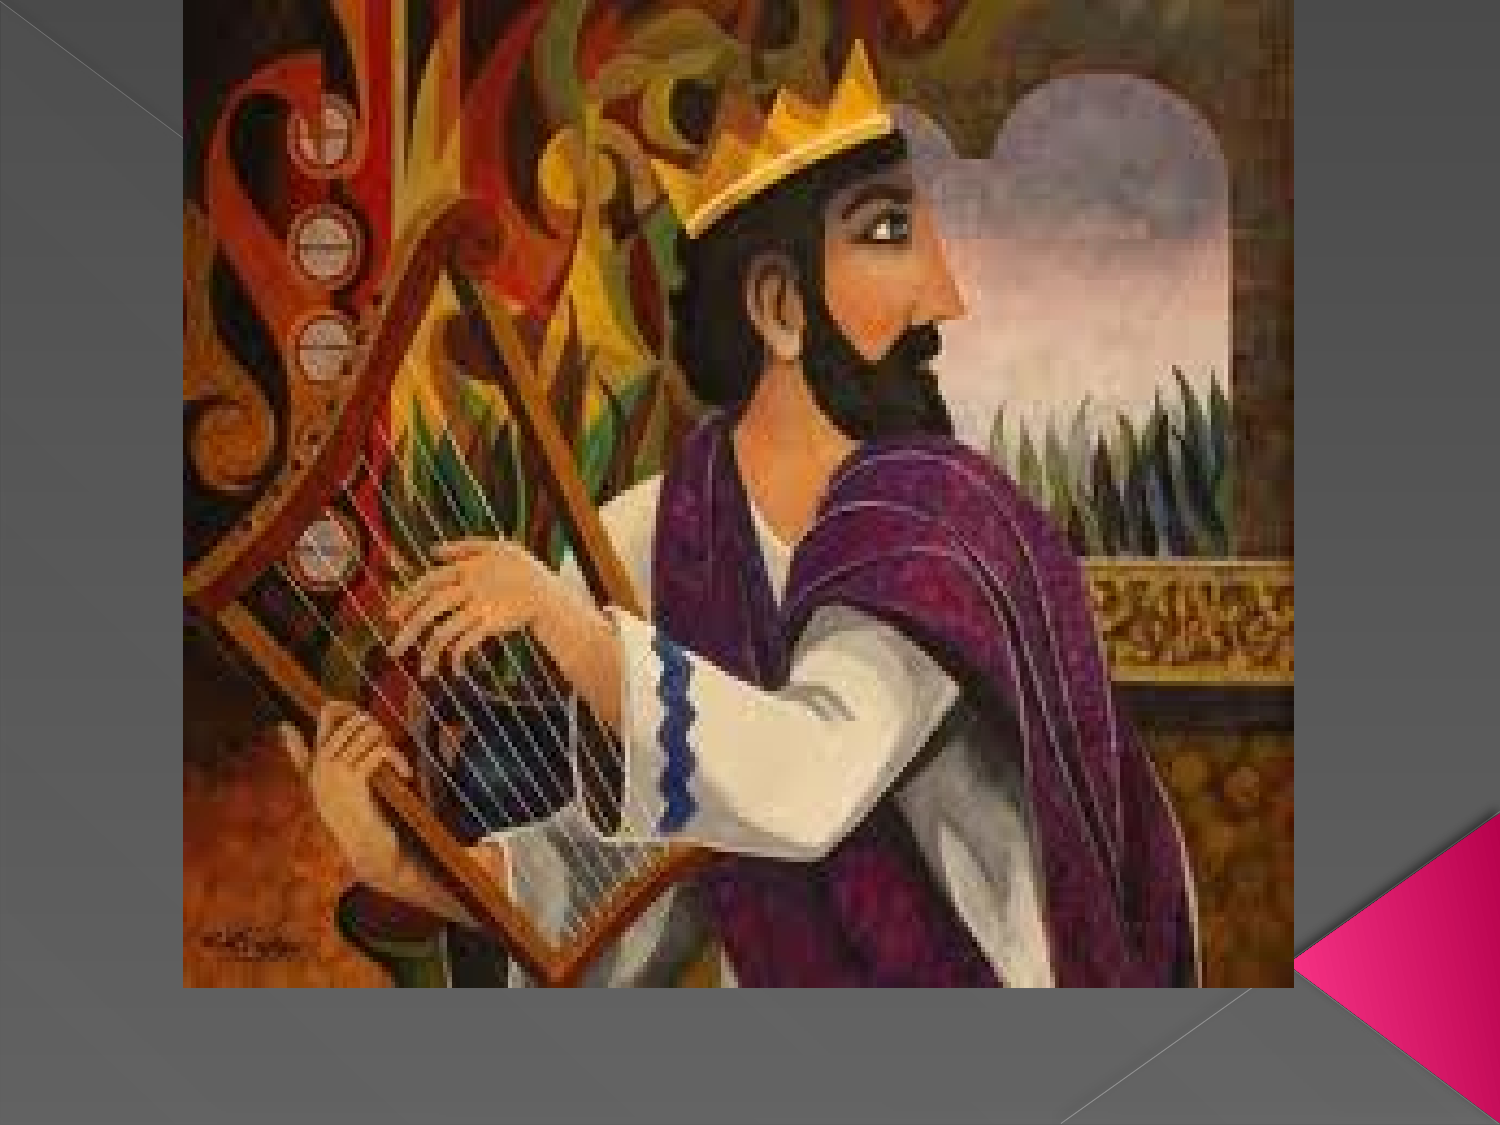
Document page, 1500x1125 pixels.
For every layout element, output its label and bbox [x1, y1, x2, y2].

picture [182, 0, 1294, 988]
